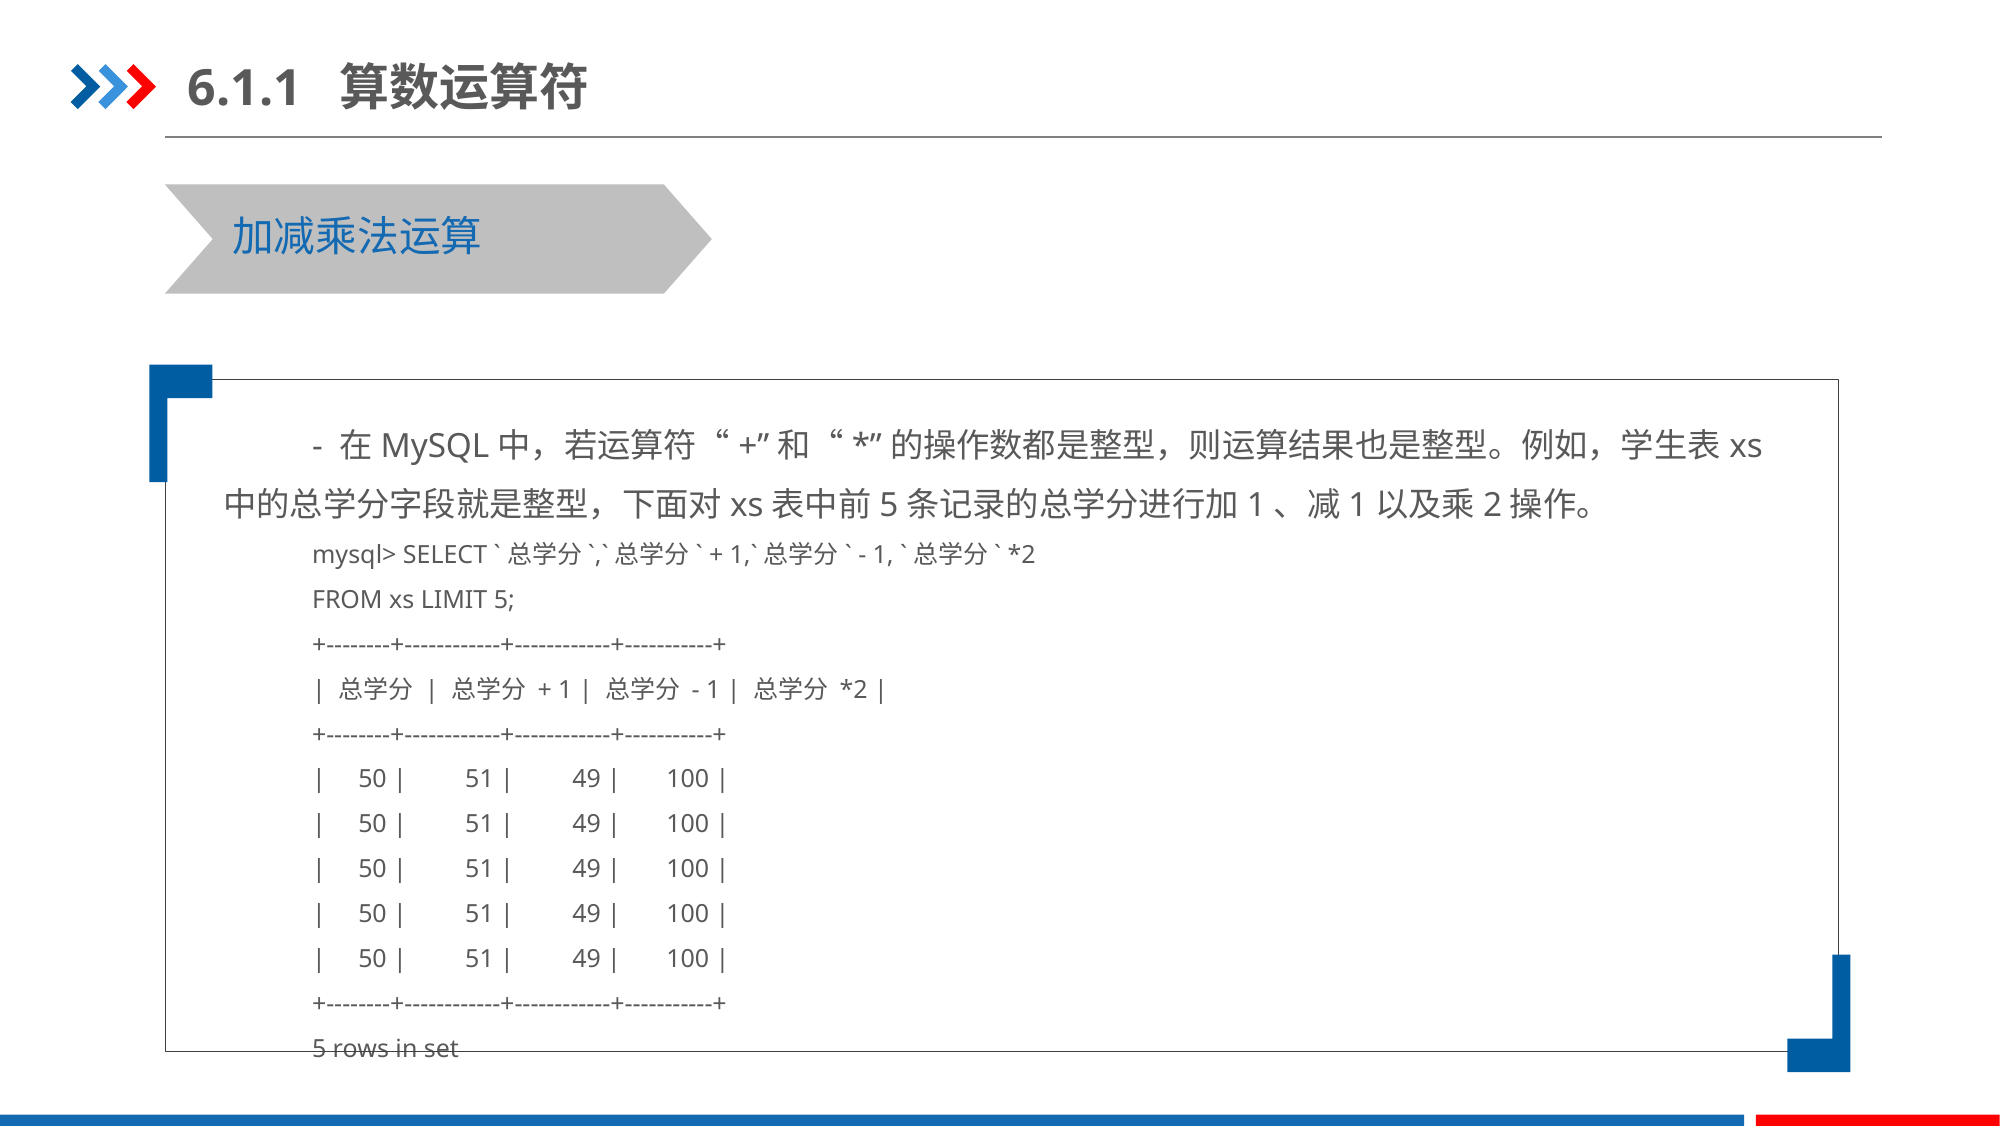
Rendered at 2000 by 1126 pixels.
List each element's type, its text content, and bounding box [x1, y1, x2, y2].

text_box 6.1.1 算数运算符 [187, 43, 827, 127]
text_box [164, 184, 712, 294]
text_box [1785, 953, 1852, 1074]
text_box [163, 378, 1841, 1053]
text_box 加减乘法运算 [217, 202, 498, 267]
text_box [147, 363, 215, 484]
